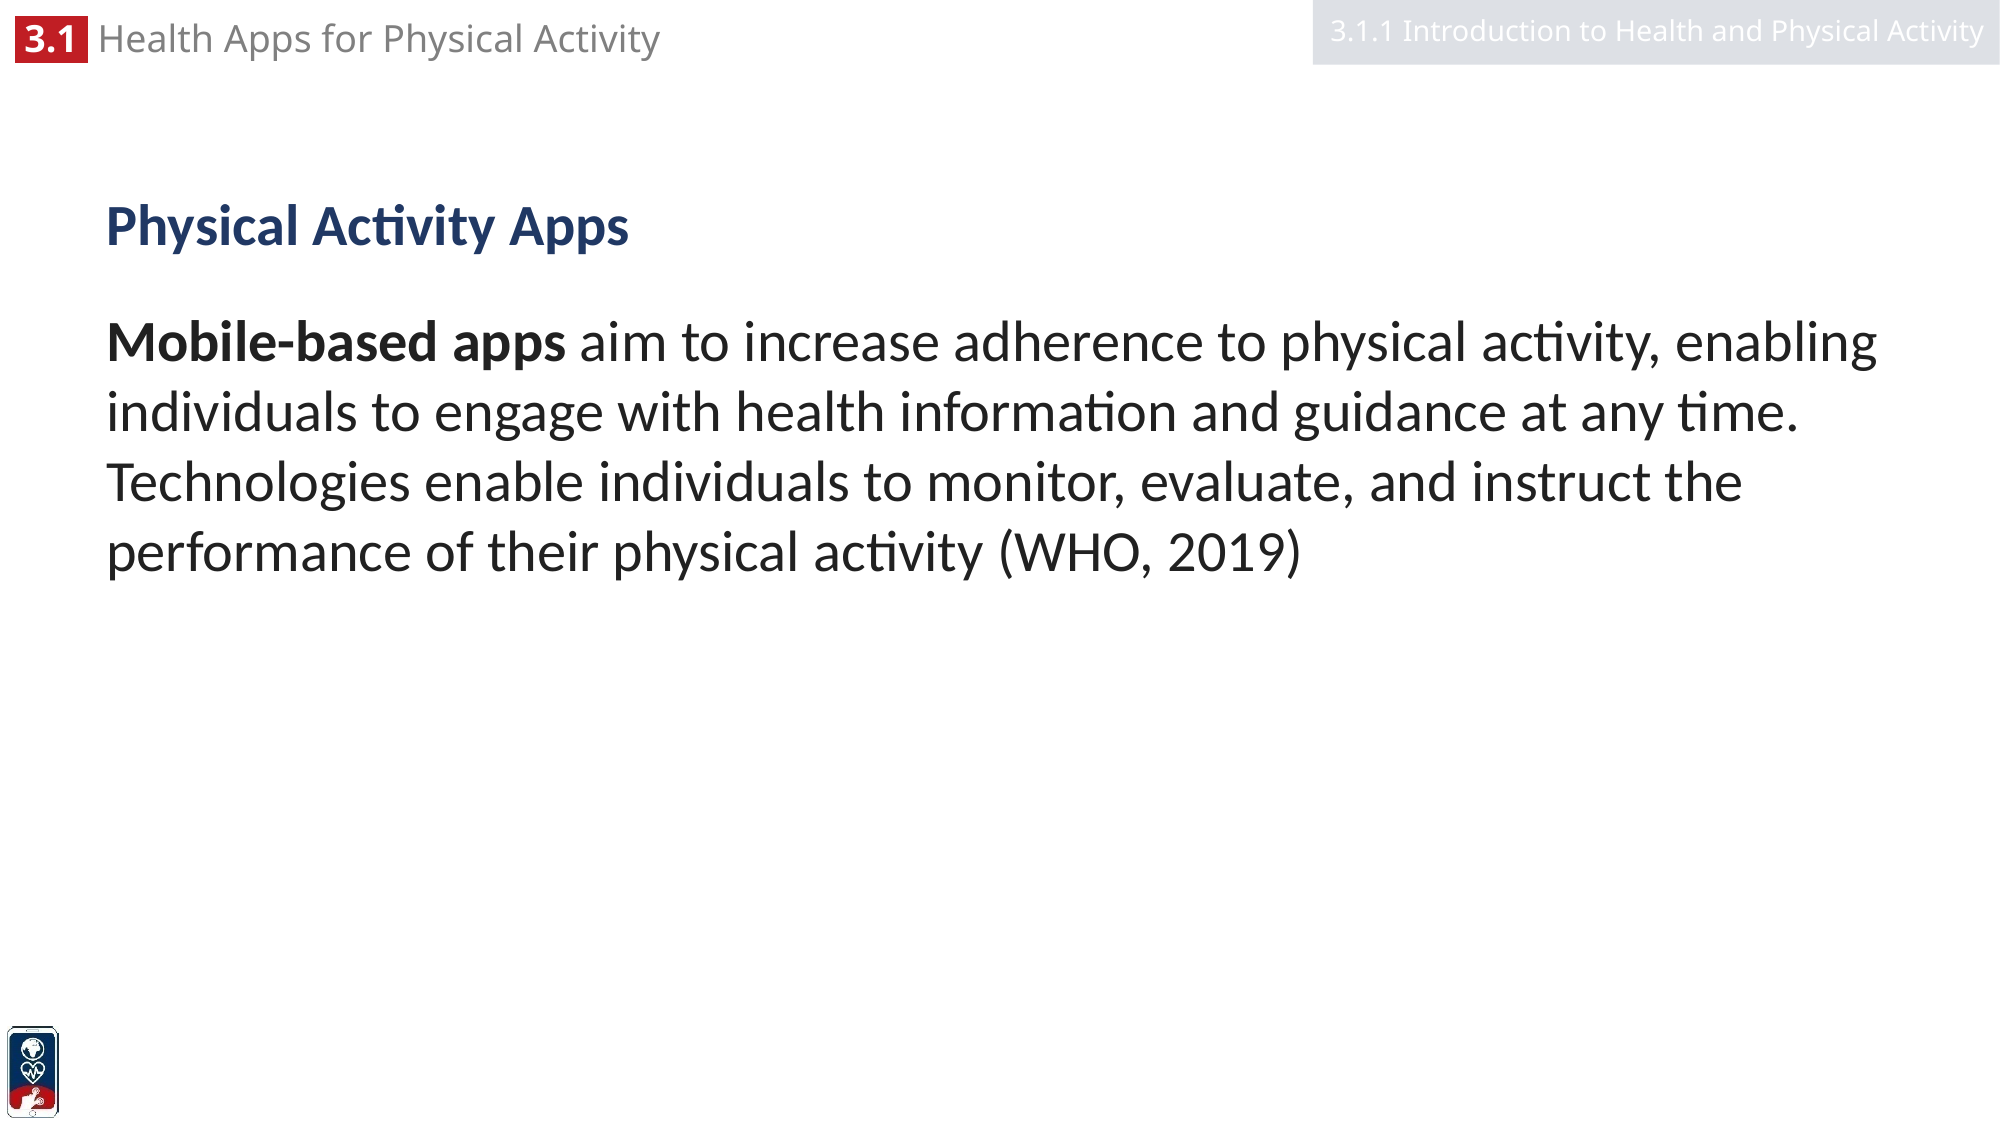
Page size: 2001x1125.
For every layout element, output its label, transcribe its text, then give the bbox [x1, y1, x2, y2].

title Physical Activity Apps [91, 177, 1961, 276]
picture [7, 1026, 59, 1118]
text_box 3.1.1 Introduction to Health and Physical Activity [1312, 0, 2000, 65]
list Mobile-based apps aim to increase adherence to physical activity, enabling individuals to engage with health information and guidance at any time. Technologies enable individuals to monitor, evaluate, and instruct the performance of their physical activity (WHO, 2019) [91, 295, 1924, 1098]
